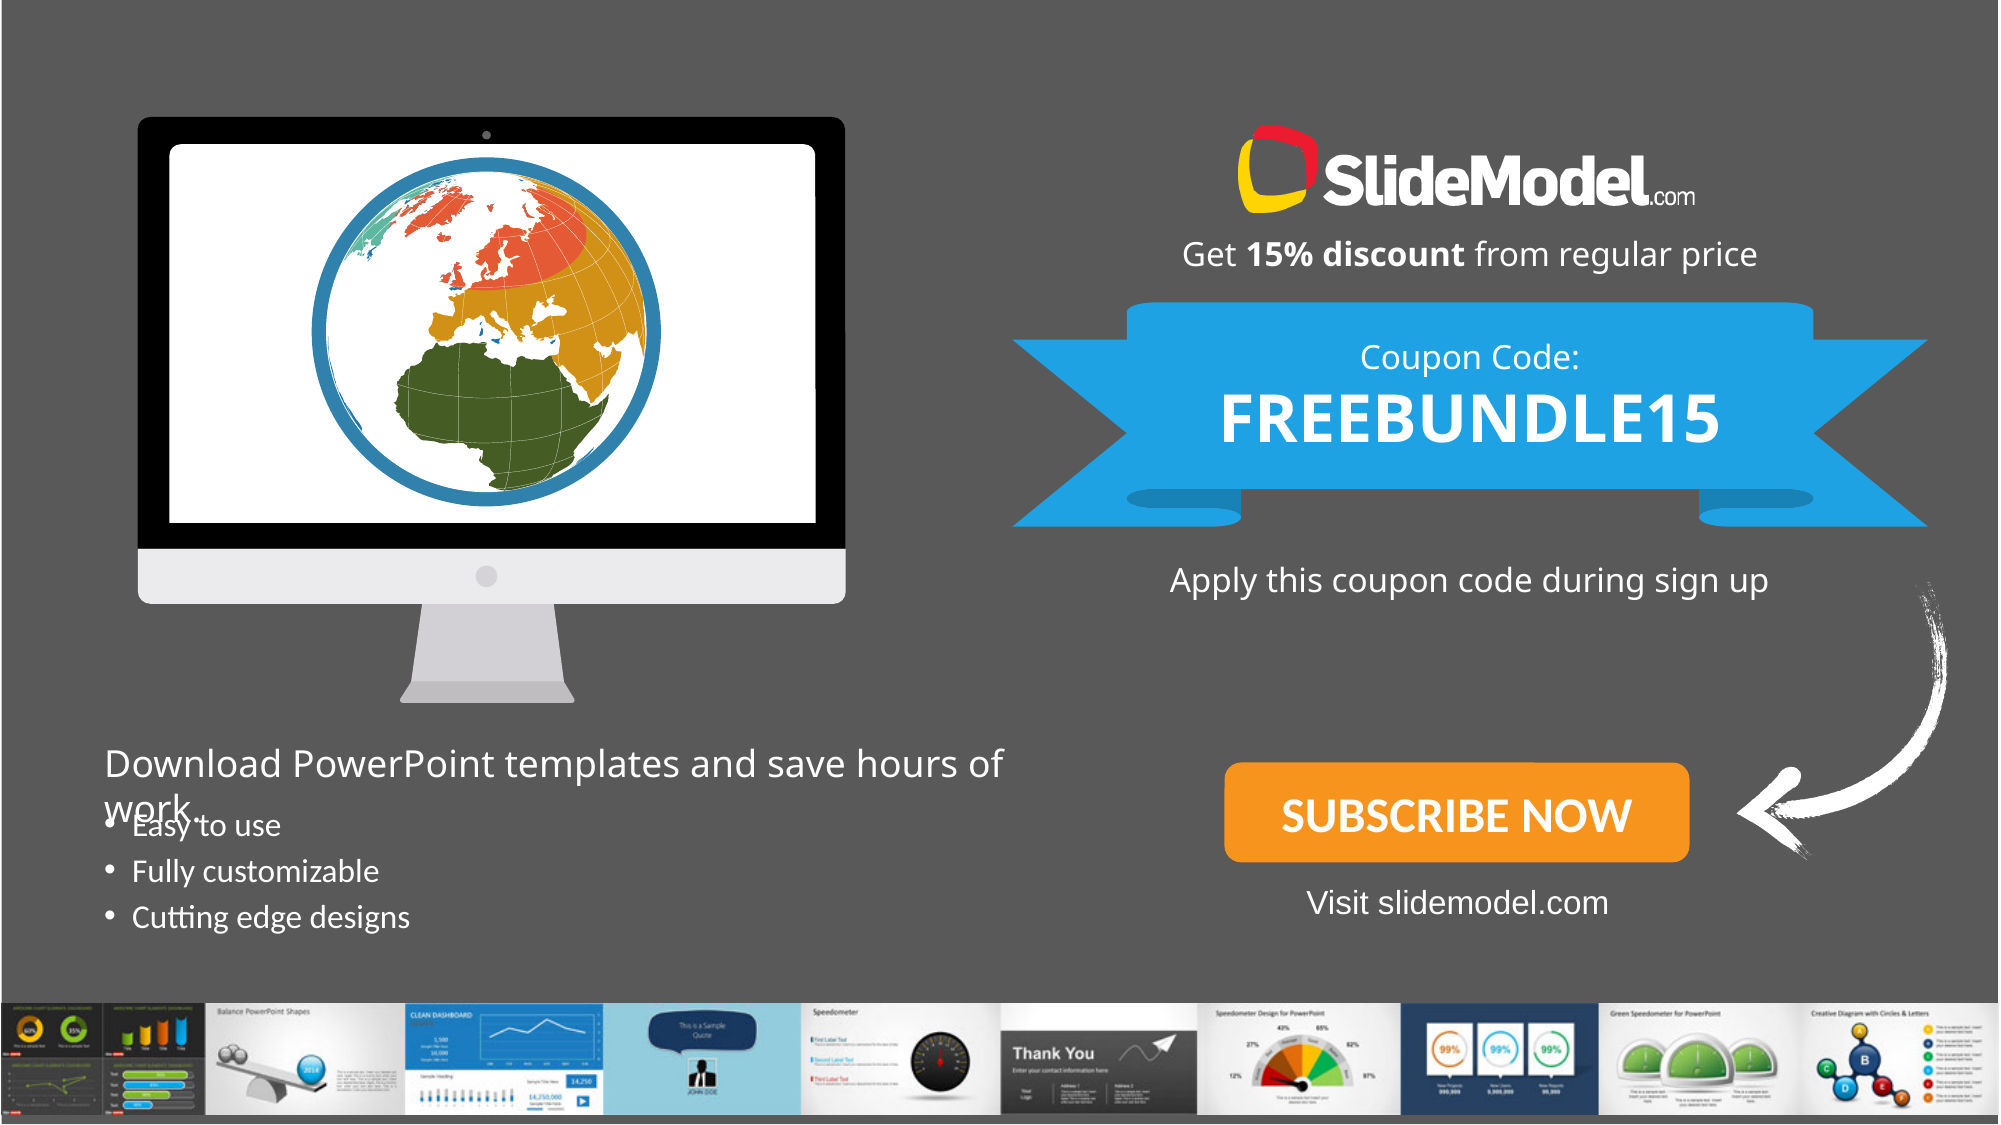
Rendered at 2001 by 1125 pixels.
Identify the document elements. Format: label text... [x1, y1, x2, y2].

text_box [1, 0, 1999, 1003]
text_box [1, 1115, 1999, 1125]
text_box Get 15% discount from regular price [1058, 225, 1882, 281]
picture [1, 1003, 1999, 1115]
picture [1237, 125, 1695, 213]
text_box Download PowerPoint templates and save hours of work. [89, 732, 1059, 838]
text_box Visit slidemodel.com [1249, 875, 1668, 927]
text_box [1928, 587, 1937, 601]
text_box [282, 128, 690, 536]
text_box Easy to use Fully customizable Cutting edge designs [89, 838, 863, 943]
text_box [1736, 594, 1948, 861]
text_box Apply this coupon code during sign up [1129, 551, 1811, 607]
text_box Coupon Code: FREEBUNDLE15 [1173, 329, 1767, 464]
text_box SUBSCRIBE NOW [1223, 761, 1691, 864]
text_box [137, 116, 846, 703]
text_box [1012, 302, 1928, 527]
